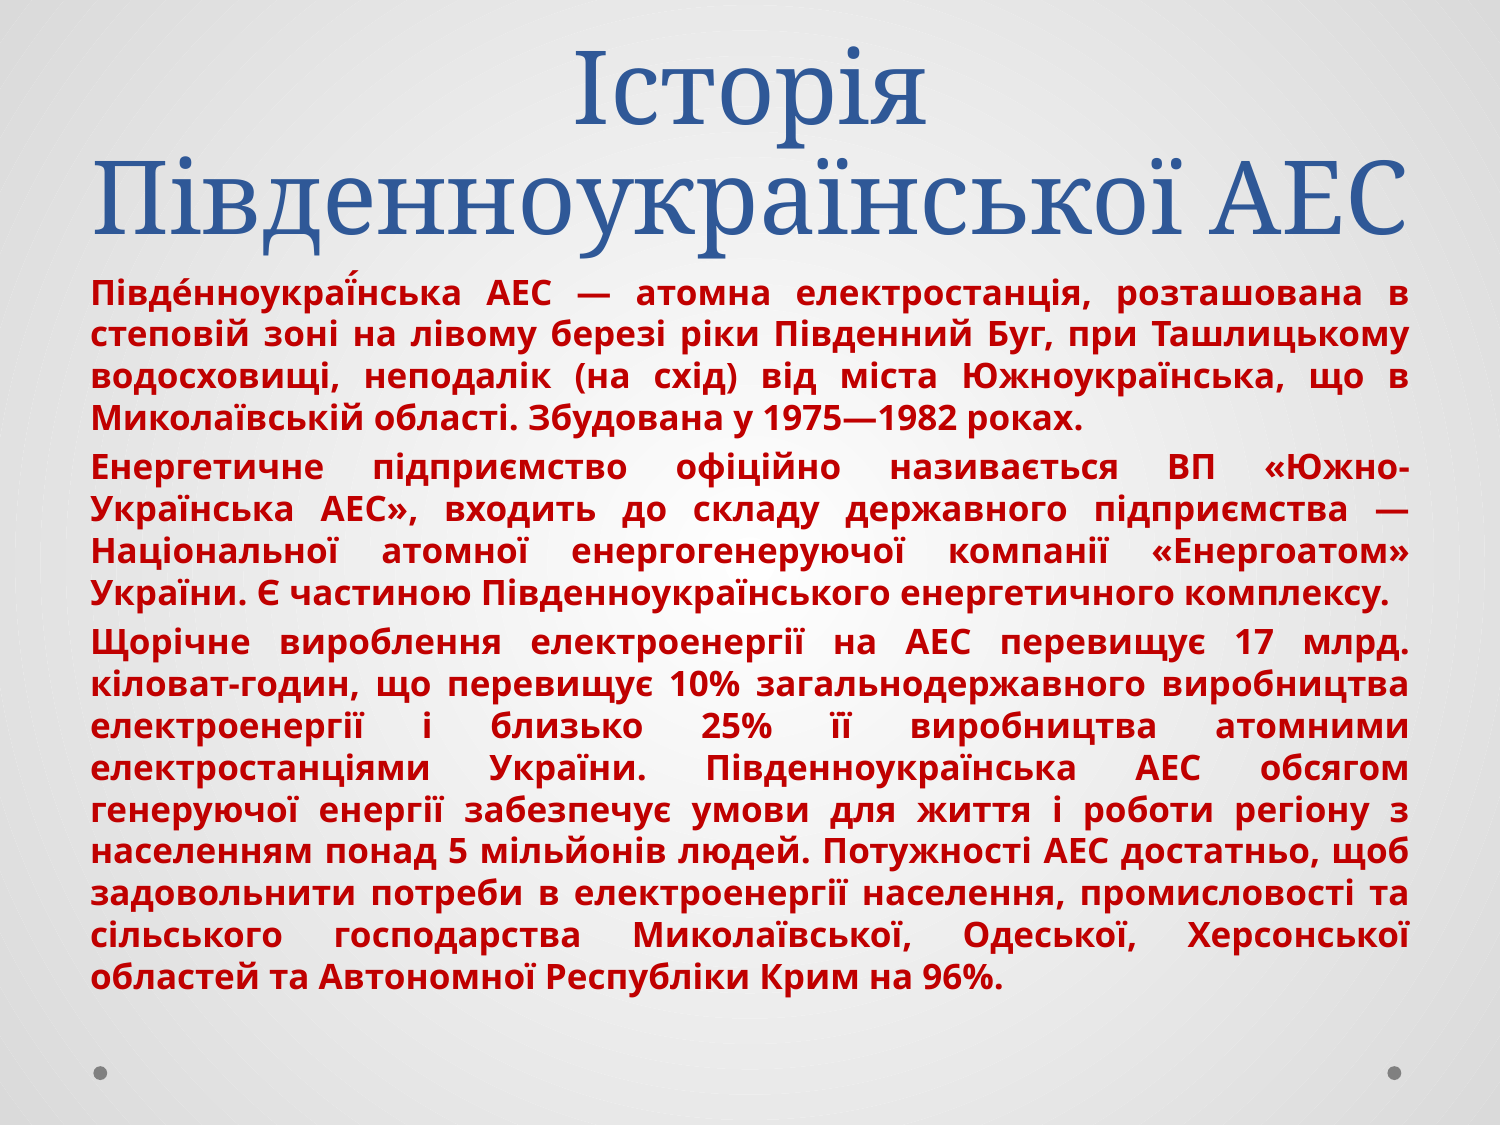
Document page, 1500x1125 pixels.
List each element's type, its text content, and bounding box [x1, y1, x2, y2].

list Півде́нноукраї́нська АЕС — атомна електростанція, розташована в степовій зоні на лівому березі ріки Південний Буг, при Ташлицькому водосховищі, неподалік (на схід) від міста Южноукраїнська, що в Миколаївській області. Збудована у 1975—1982 роках. Енергетичне підприємство офіційно називається ВП «Южно-Українська АЕС», входить до складу державного підприємства — Національної атомної енергогенеруючої компанії «Енергоатом» України. Є частиною Південноукраїнського енергетичного комплексу. Щорічне вироблення електроенергії на АЕС перевищує 17 млрд. кіловат-годин, що перевищує 10% загальнодержавного виробництва електроенергії і близько 25% її виробництва атомними електростанціями України. Південноукраїнська АЕС обсягом генеруючої енергії забезпечує умови для життя і роботи регіону з населенням понад 5 мільйонів людей. Потужності АЕС достатньо, щоб задовольнити потреби в електроенергії населення, промисловості та сільського господарства Миколаївської, Одеської, Херсонської областей та Автономної Республіки Крим на 96%. [75, 262, 1425, 1005]
title Історія Південноукраїнської АЕС [75, 0, 1425, 262]
